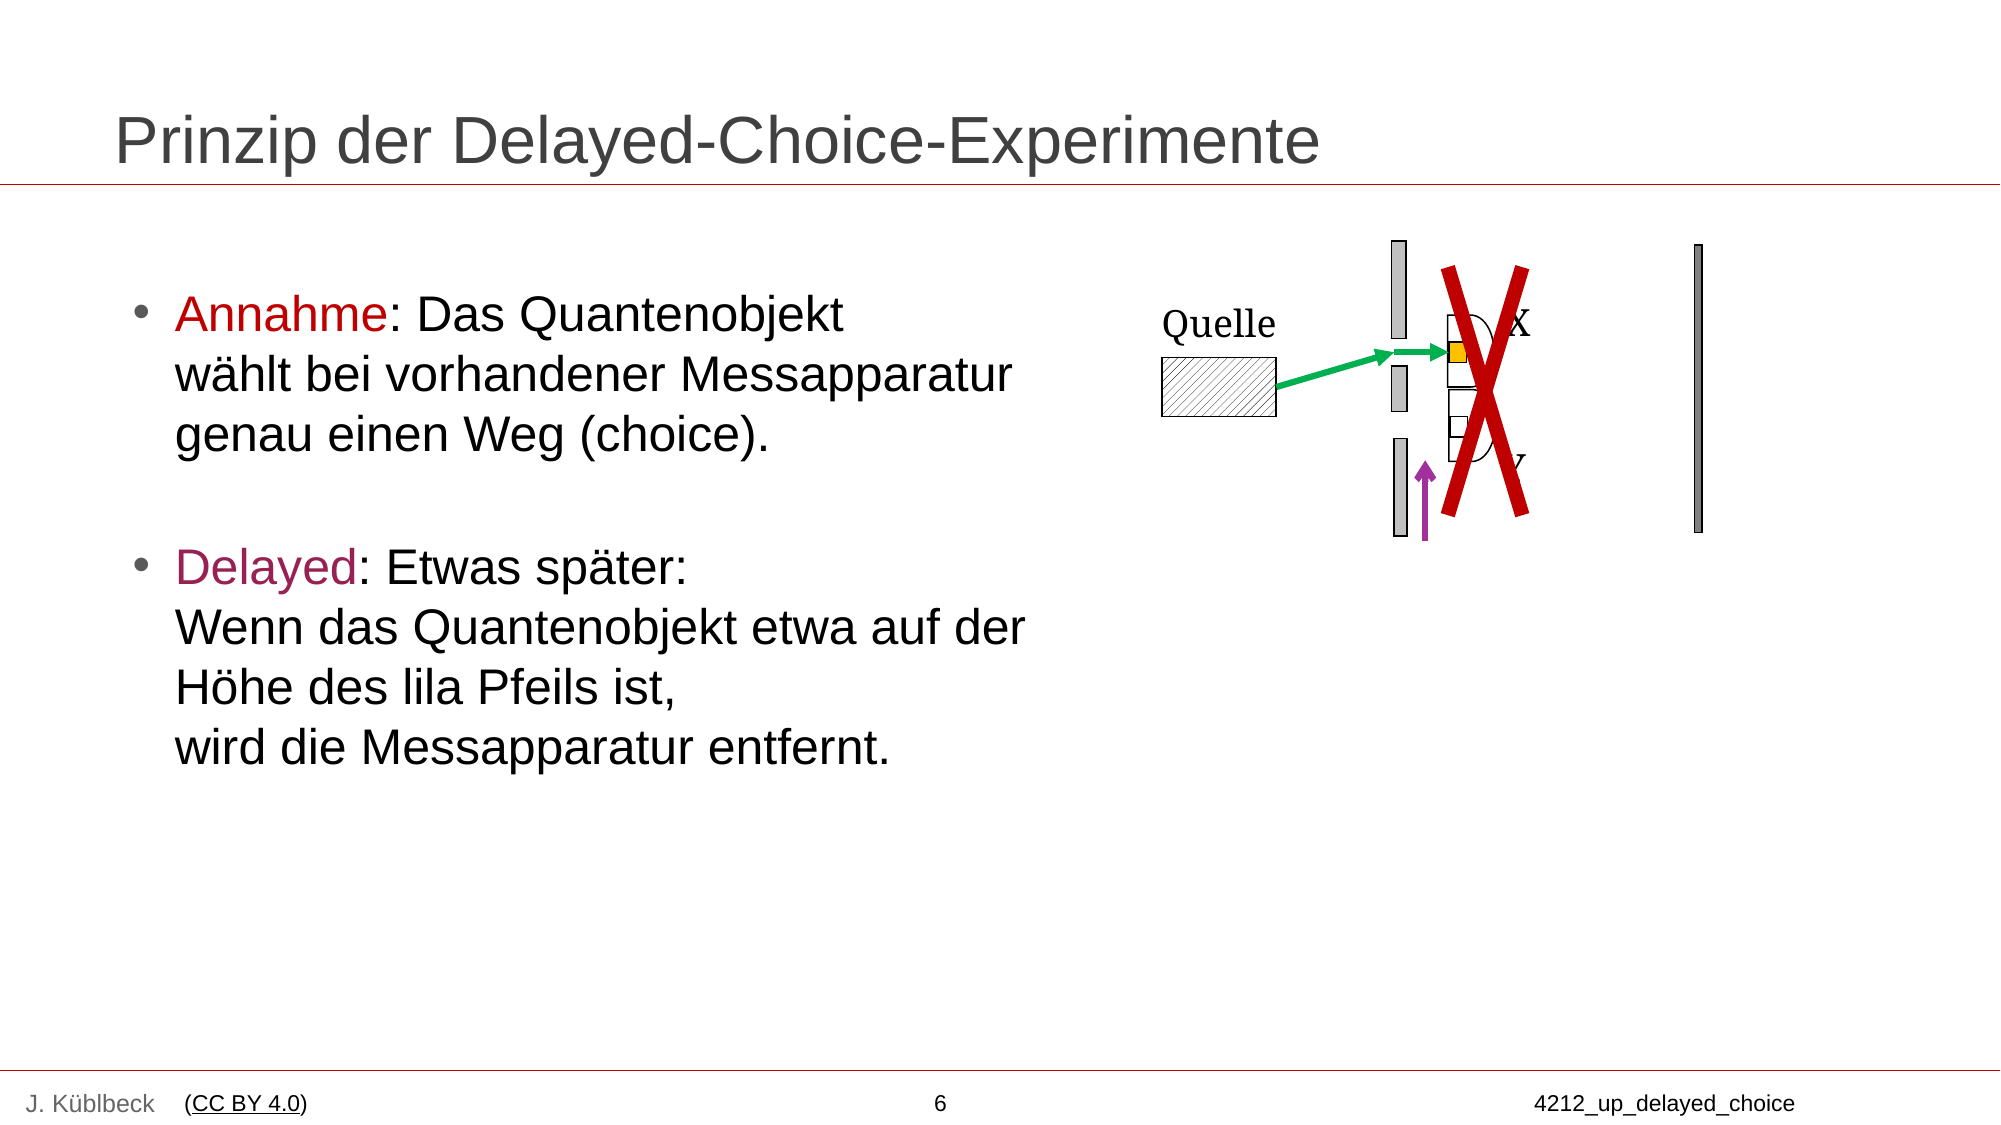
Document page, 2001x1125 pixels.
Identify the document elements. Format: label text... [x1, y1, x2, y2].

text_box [1153, 240, 1703, 537]
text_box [1276, 351, 1395, 388]
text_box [1447, 266, 1523, 516]
list Annahme: Das Quantenobjekt wählt bei vorhandener Messapparatur genau einen Weg (choice). Delayed: Etwas später: Wenn das Quantenobjekt etwa auf der Höhe des lila Pfeils ist, wird die Messapparatur entfernt. [99, 208, 1086, 1035]
title Prinzip der Delayed-Choice-Experimente [99, 90, 1900, 185]
